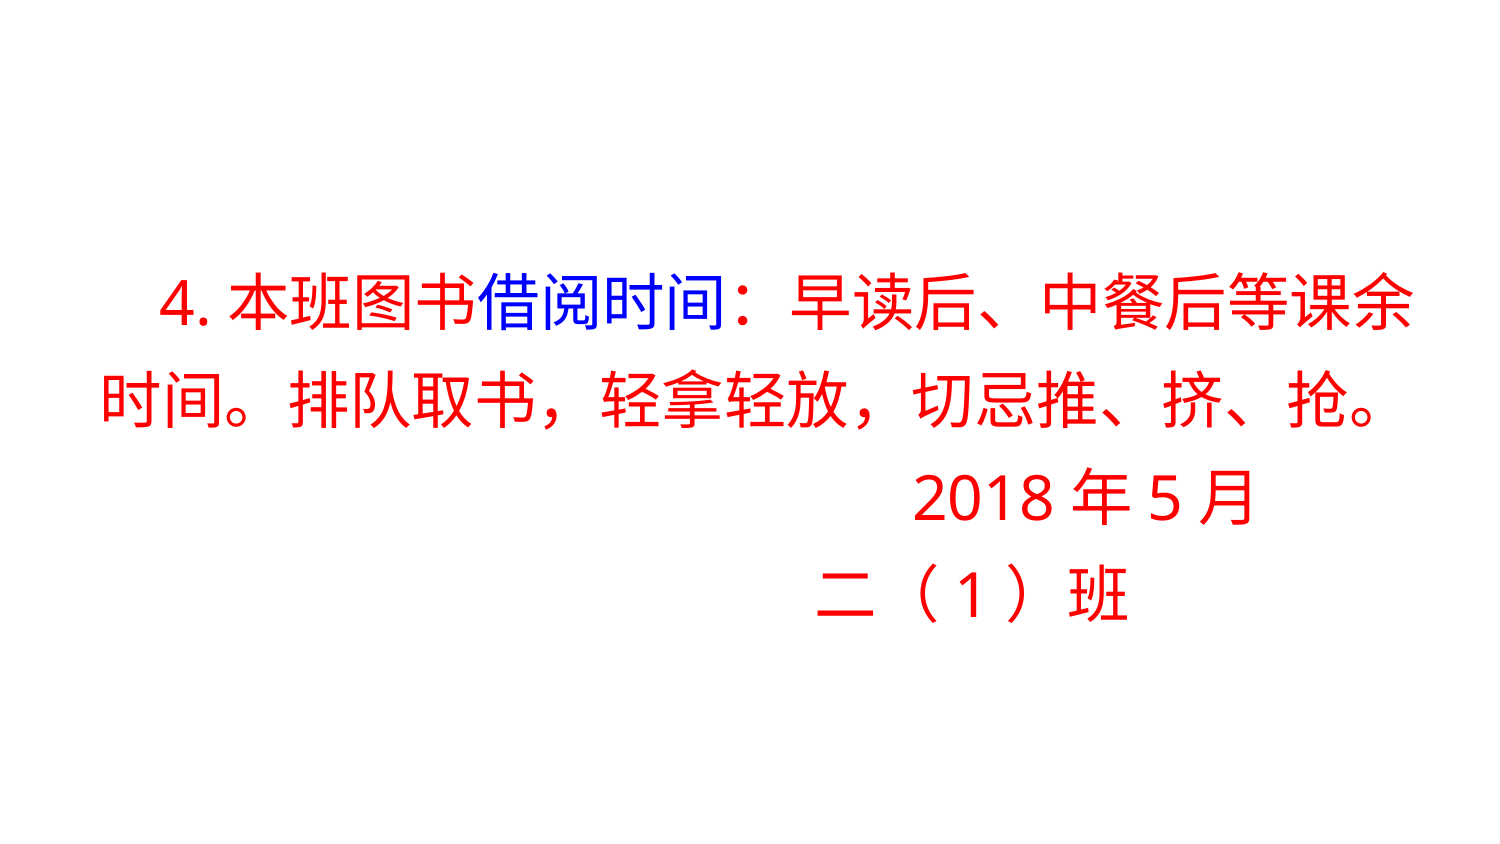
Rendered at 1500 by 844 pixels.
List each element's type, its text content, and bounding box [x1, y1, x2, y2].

text_box 4.本班图书借阅时间：早读后、中餐后等课余时间。排队取书，轻拿轻放，切忌推、挤、抢。 2018年5月 二（1）班 [84, 233, 1455, 638]
